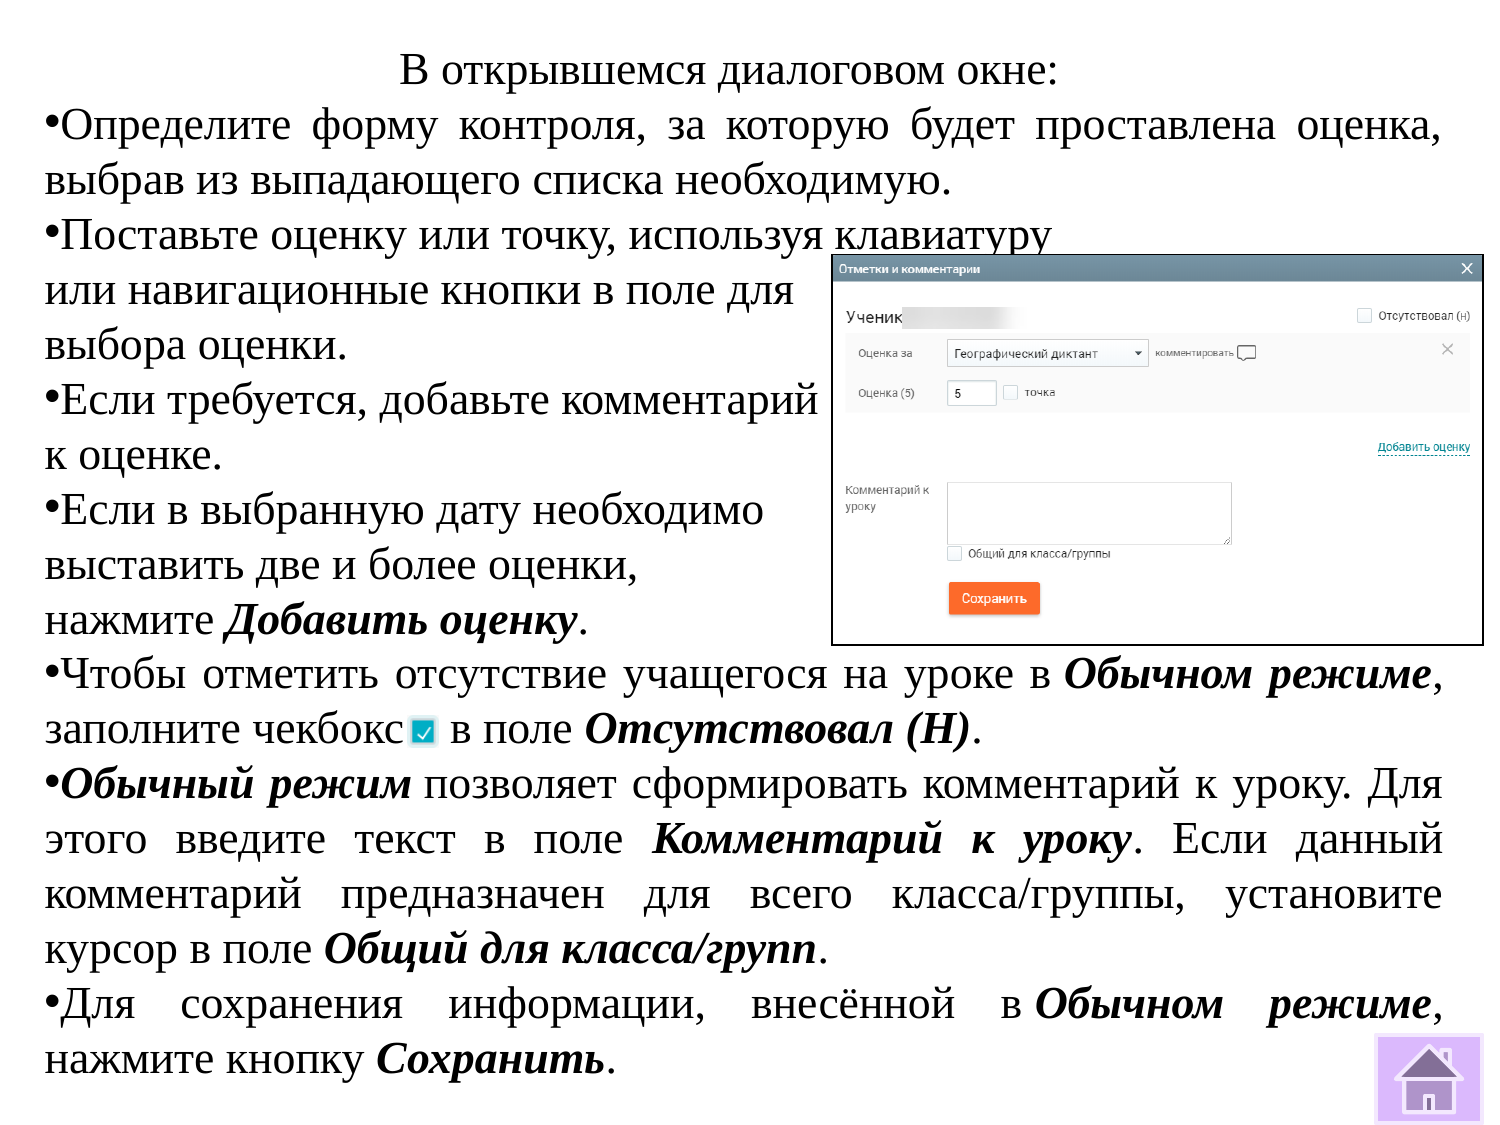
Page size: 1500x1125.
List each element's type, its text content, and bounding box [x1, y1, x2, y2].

picture [407, 715, 439, 748]
list В открывшемся диалоговом окне: Определите форму контроля, за которую будет проставлена оценка, выбрав из выпадающего списка необходимую. Поставьте оценку или точку, используя клавиатуру или навигационные кнопки в поле для выбора оценки. Если требуется, добавьте комментарий к оценке. Если в выбранную дату необходимо выставить две и более оценки, нажмите Добавить оценку. Чтобы отметить отсутствие учащегося на уроке в Обычном режиме, заполните чекбокс в поле Отсутствовал (Н). Обычный режим позволяет сформировать комментарий к уроку. Для этого введите текст в поле Комментарий к уроку. Если данный комментарий предназначен для всего класса/группы, установите курсор в поле Общий для класса/групп. Для сохранения информации, внесённой в Обычном режиме, нажмите кнопку Сохранить. [0, 30, 1459, 1083]
text_box [1374, 1033, 1484, 1125]
picture [832, 255, 1483, 645]
